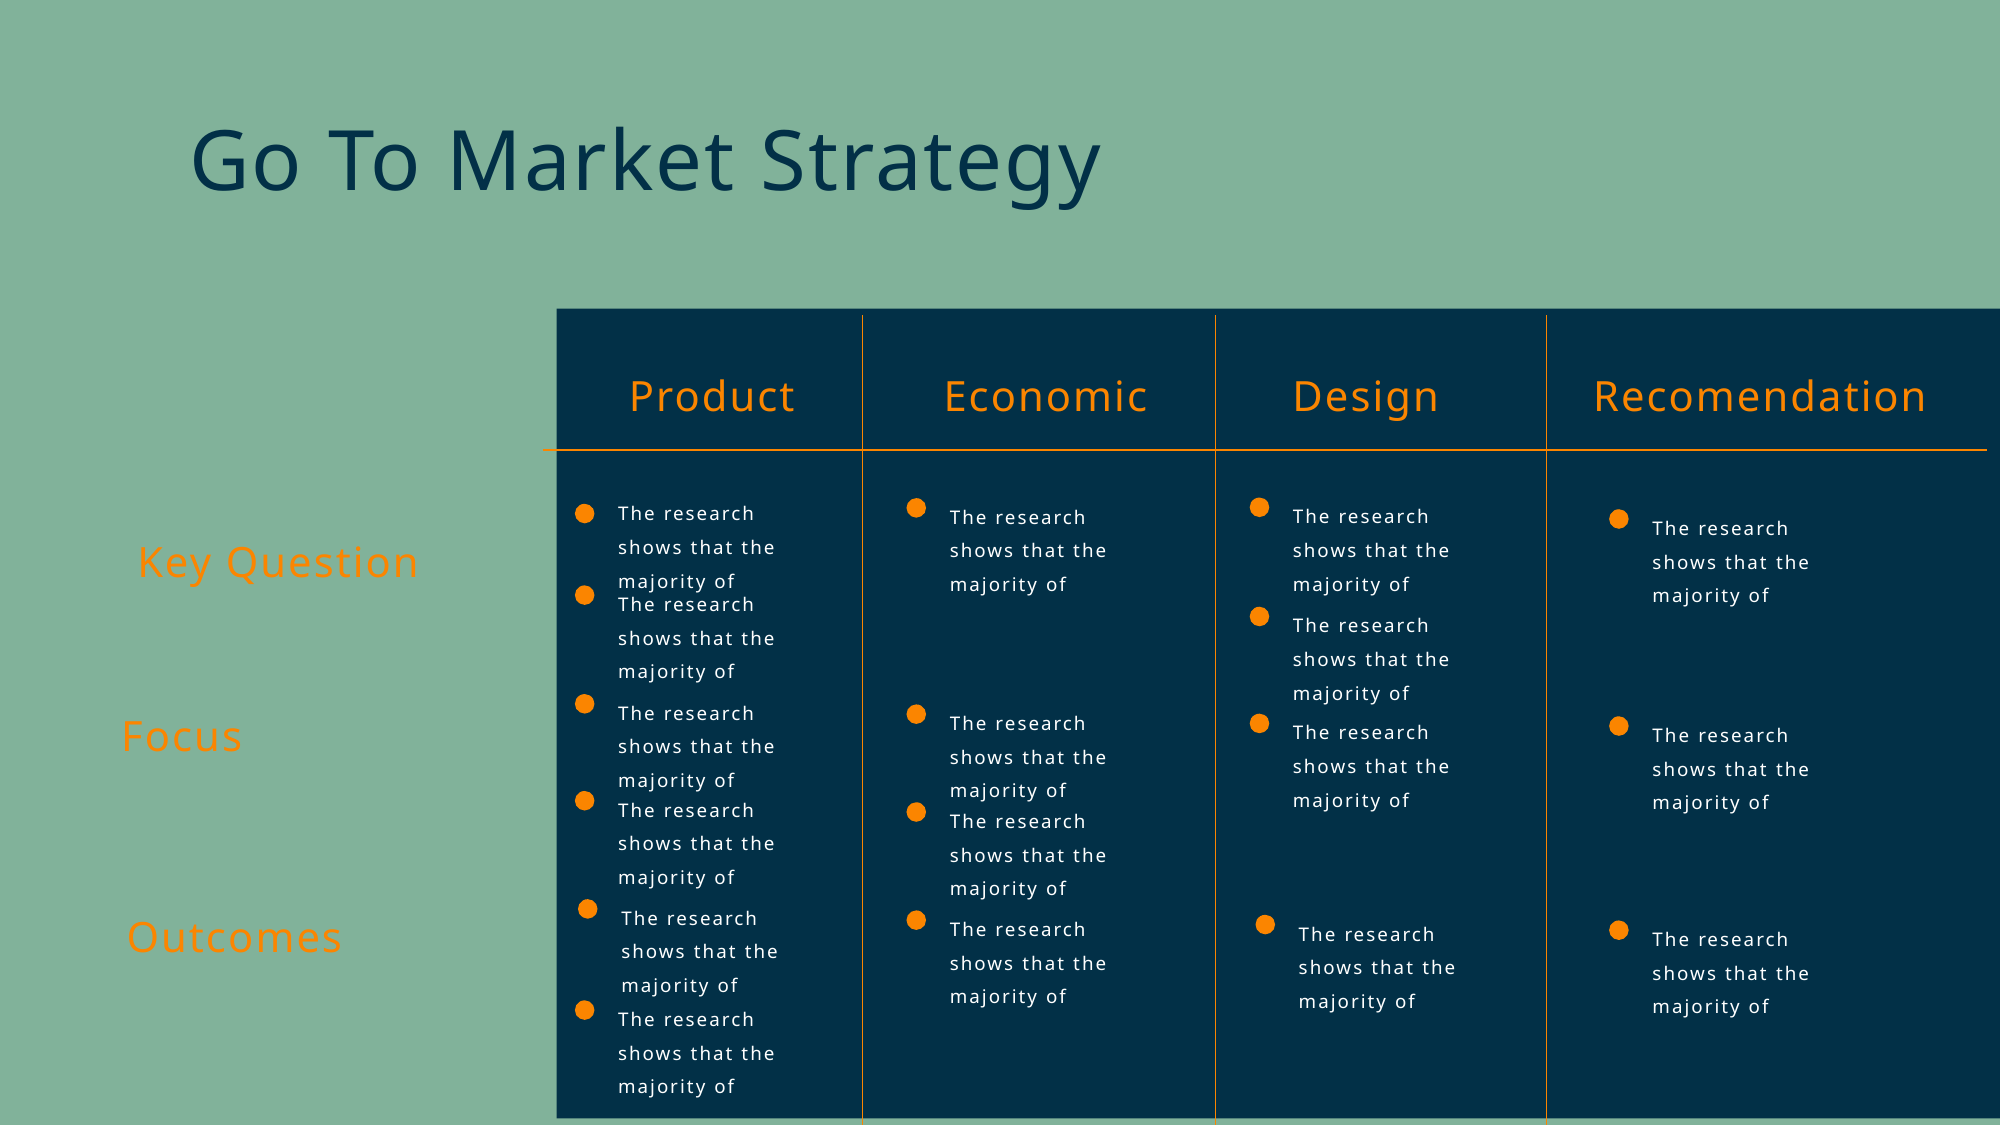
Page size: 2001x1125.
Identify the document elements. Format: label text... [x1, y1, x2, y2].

text_box [573, 502, 596, 525]
text_box The research shows that the majority of [603, 600, 844, 682]
text_box [573, 693, 596, 715]
text_box The research shows that the majority of [935, 486, 1175, 603]
text_box Focus [106, 702, 258, 768]
text_box The research shows that the majority of [606, 887, 847, 1004]
text_box [576, 898, 599, 920]
text_box The research shows that the majority of [935, 693, 1175, 790]
text_box [905, 909, 928, 932]
text_box The research shows that the majority of [603, 779, 844, 896]
text_box [905, 497, 928, 519]
text_box [1248, 496, 1271, 519]
text_box The research shows that the majority of [1278, 702, 1519, 819]
text_box Product [614, 362, 810, 428]
text_box The research shows that the majority of [603, 989, 844, 1105]
text_box Key Question [122, 528, 434, 594]
text_box The research shows that the majority of [935, 899, 1175, 1016]
text_box The research shows that the majority of [1284, 903, 1524, 1020]
text_box [0, 0, 2000, 1125]
text_box [573, 999, 596, 1021]
text_box Go To Market Strategy [174, 99, 1117, 215]
text_box [905, 801, 928, 823]
text_box [573, 789, 596, 812]
text_box The research shows that the majority of [603, 483, 844, 600]
text_box [556, 308, 2000, 1119]
text_box [1608, 919, 1630, 942]
text_box [573, 584, 596, 606]
text_box The research shows that the majority of [935, 790, 1175, 899]
text_box [1248, 605, 1271, 628]
text_box The research shows that the majority of [1637, 498, 1878, 614]
text_box Recomendation [1578, 362, 1942, 428]
text_box The research shows that the majority of [1637, 705, 1878, 821]
text_box Design [1277, 362, 1455, 428]
text_box The research shows that the majority of [1637, 909, 1878, 1026]
text_box The research shows that the majority of [1278, 486, 1519, 595]
text_box [1608, 715, 1630, 737]
text_box Economic [928, 362, 1163, 428]
text_box Outcomes [111, 903, 358, 969]
text_box [1248, 712, 1271, 735]
text_box The research shows that the majority of [603, 682, 844, 779]
text_box [905, 703, 928, 726]
text_box [1254, 913, 1277, 936]
text_box [1608, 508, 1630, 530]
text_box The research shows that the majority of [1278, 595, 1519, 702]
